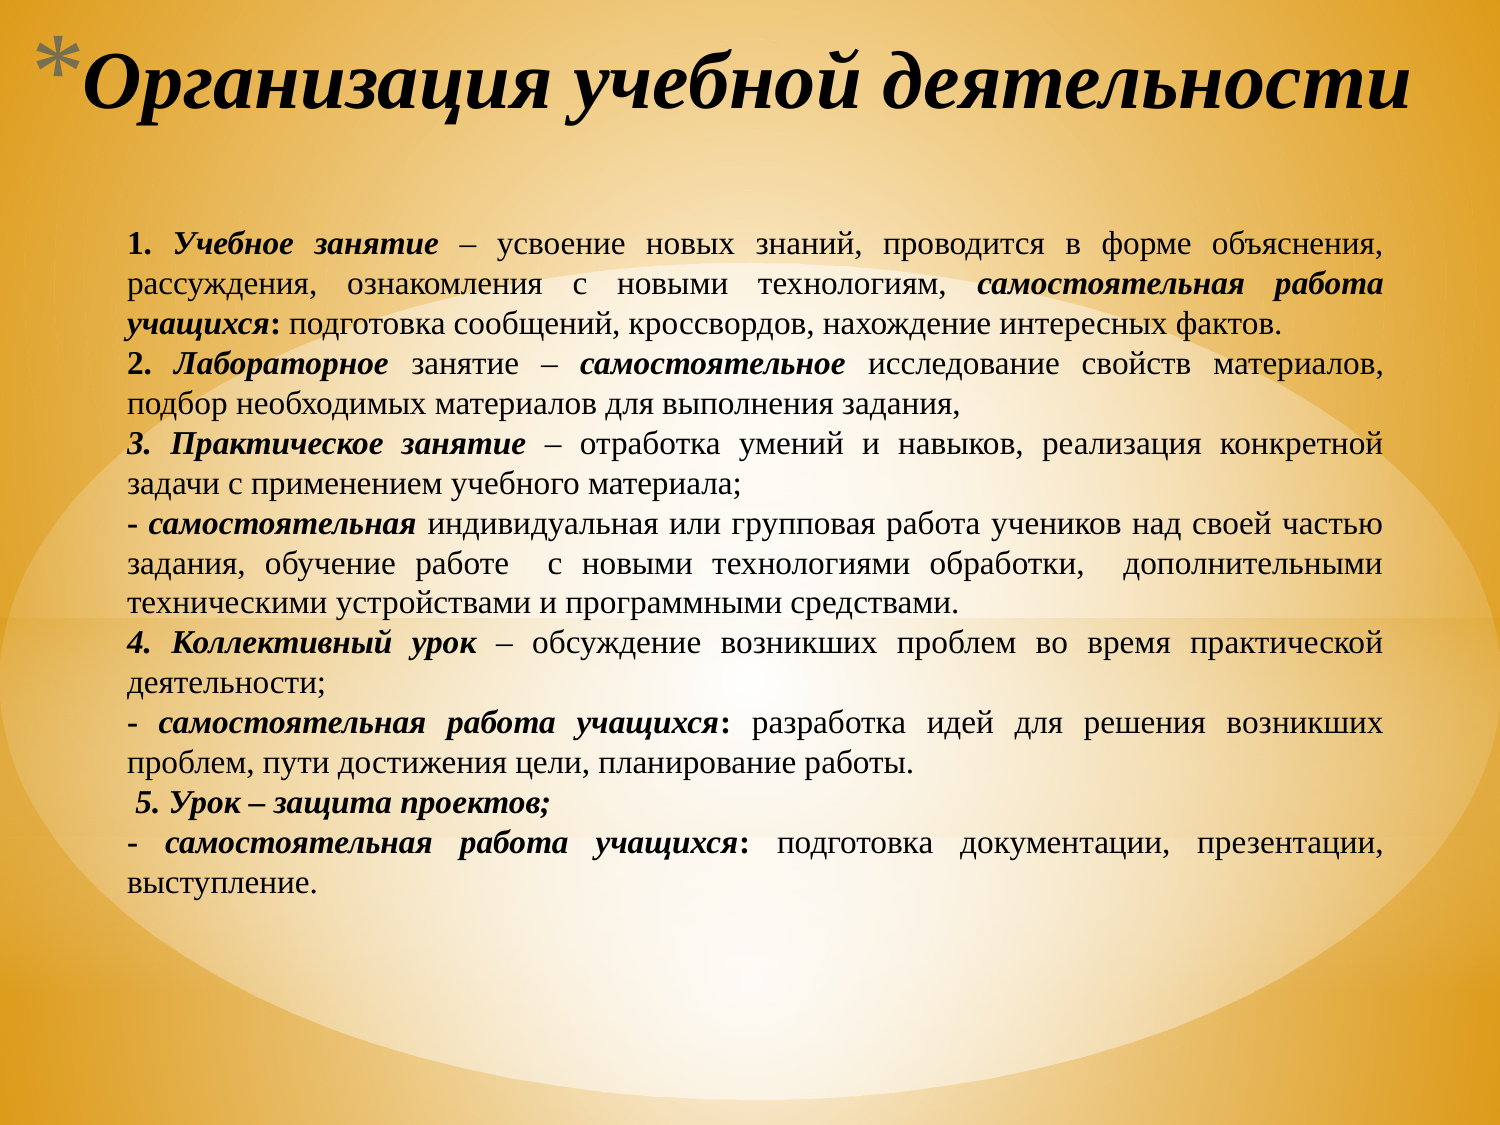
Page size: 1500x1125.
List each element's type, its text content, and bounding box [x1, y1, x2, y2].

text_box 1. Учебное занятие – усвоение новых знаний, проводится в форме объяснения, рассуждения, ознакомления с новыми технологиям, самостоятельная работа учащихся: подготовка сообщений, кроссвордов, нахождение интересных фактов. 2. Лабораторное занятие – самостоятельное исследование свойств материалов, подбор необходимых материалов для выполнения задания, 3. Практическое занятие – отработка умений и навыков, реализация конкретной задачи с применением учебного материала; - самостоятельная индивидуальная или групповая работа учеников над своей частью задания, обучение работе с новыми технологиями обработки, дополнительными техническими устройствами и программными средствами. 4. Коллективный урок – обсуждение возникших проблем во время практической деятельности; - самостоятельная работа учащихся: разработка идей для решения возникших проблем, пути достижения цели, планирование работы. 5. Урок – защита проектов; - самостоятельная работа учащихся: подготовка документации, презентации, выступление. [112, 213, 1400, 953]
title Организация учебной деятельности [17, 19, 1483, 135]
